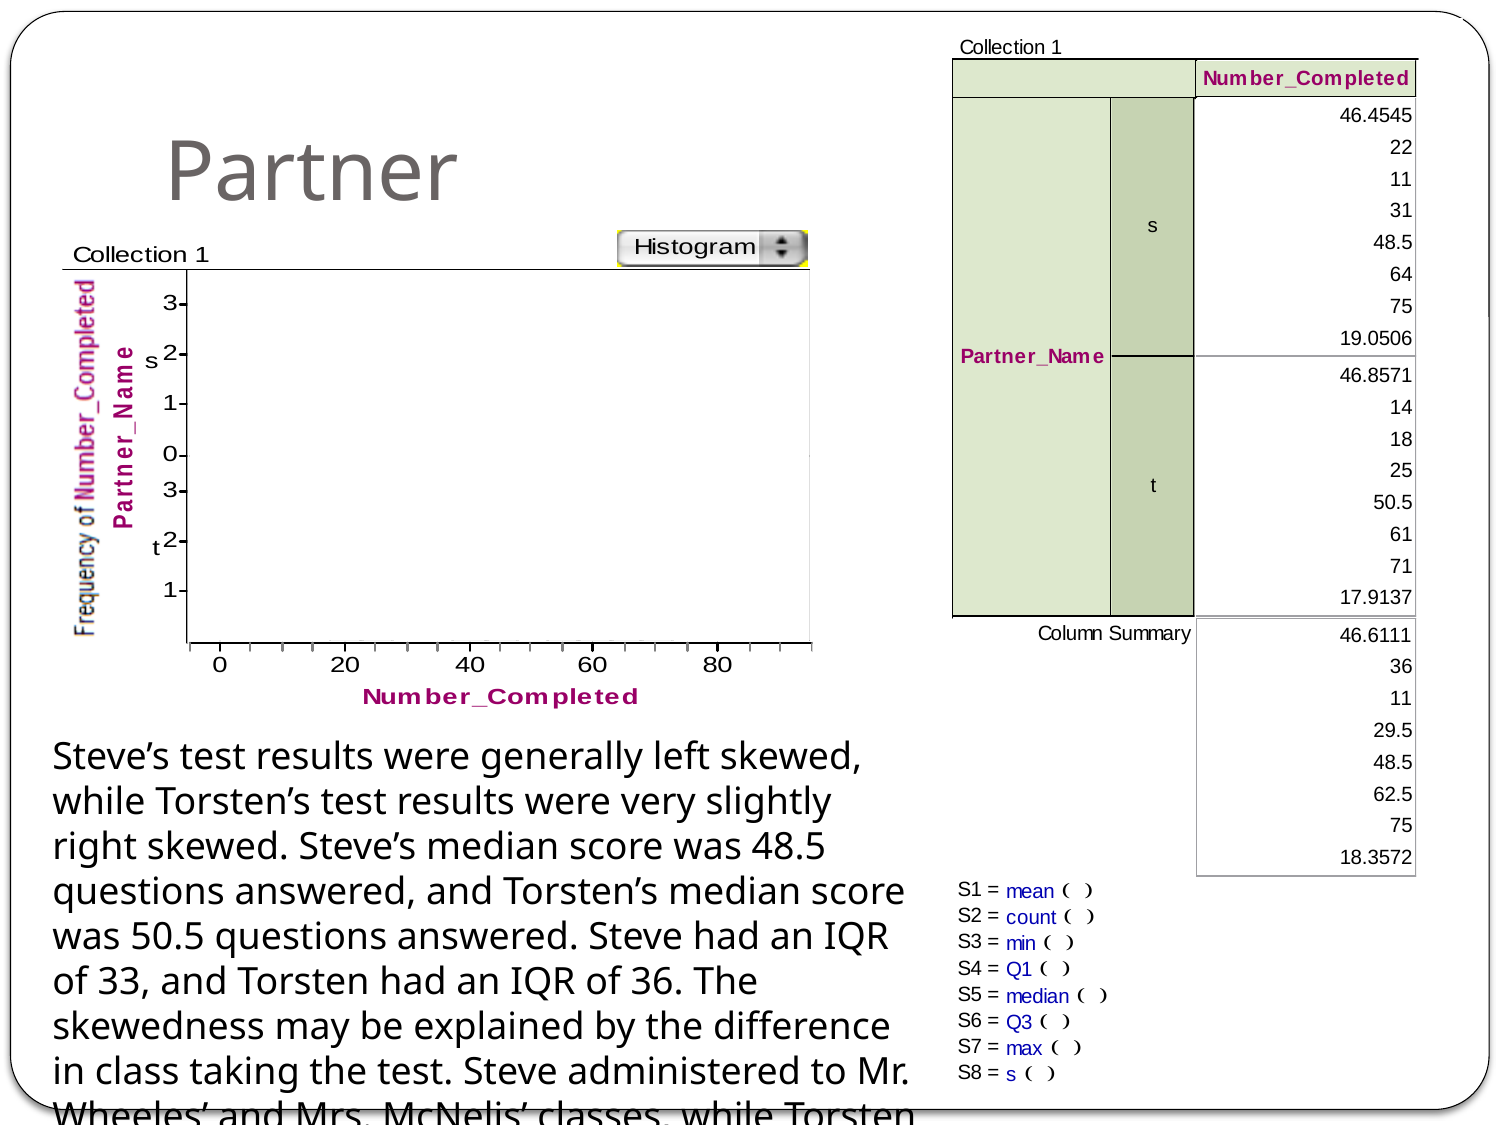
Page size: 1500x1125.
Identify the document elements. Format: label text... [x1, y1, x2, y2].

text_box Steve’s test results were generally left skewed, while Torsten’s test results were very slightly right skewed. Steve’s median score was 48.5 questions answered, and Torsten’s median score was 50.5 questions answered. Steve had an IQR of 33, and Torsten had an IQR of 36. The skewedness may be explained by the difference in class taking the test. Steve administered to Mr. Wheeles’ and Mrs. McNelis’ classes, while Torsten only administered to Mrs. McNelis’ class. [37, 724, 938, 1125]
picture [62, 224, 813, 713]
title Partner [150, 45, 946, 233]
picture [951, 17, 1465, 1094]
